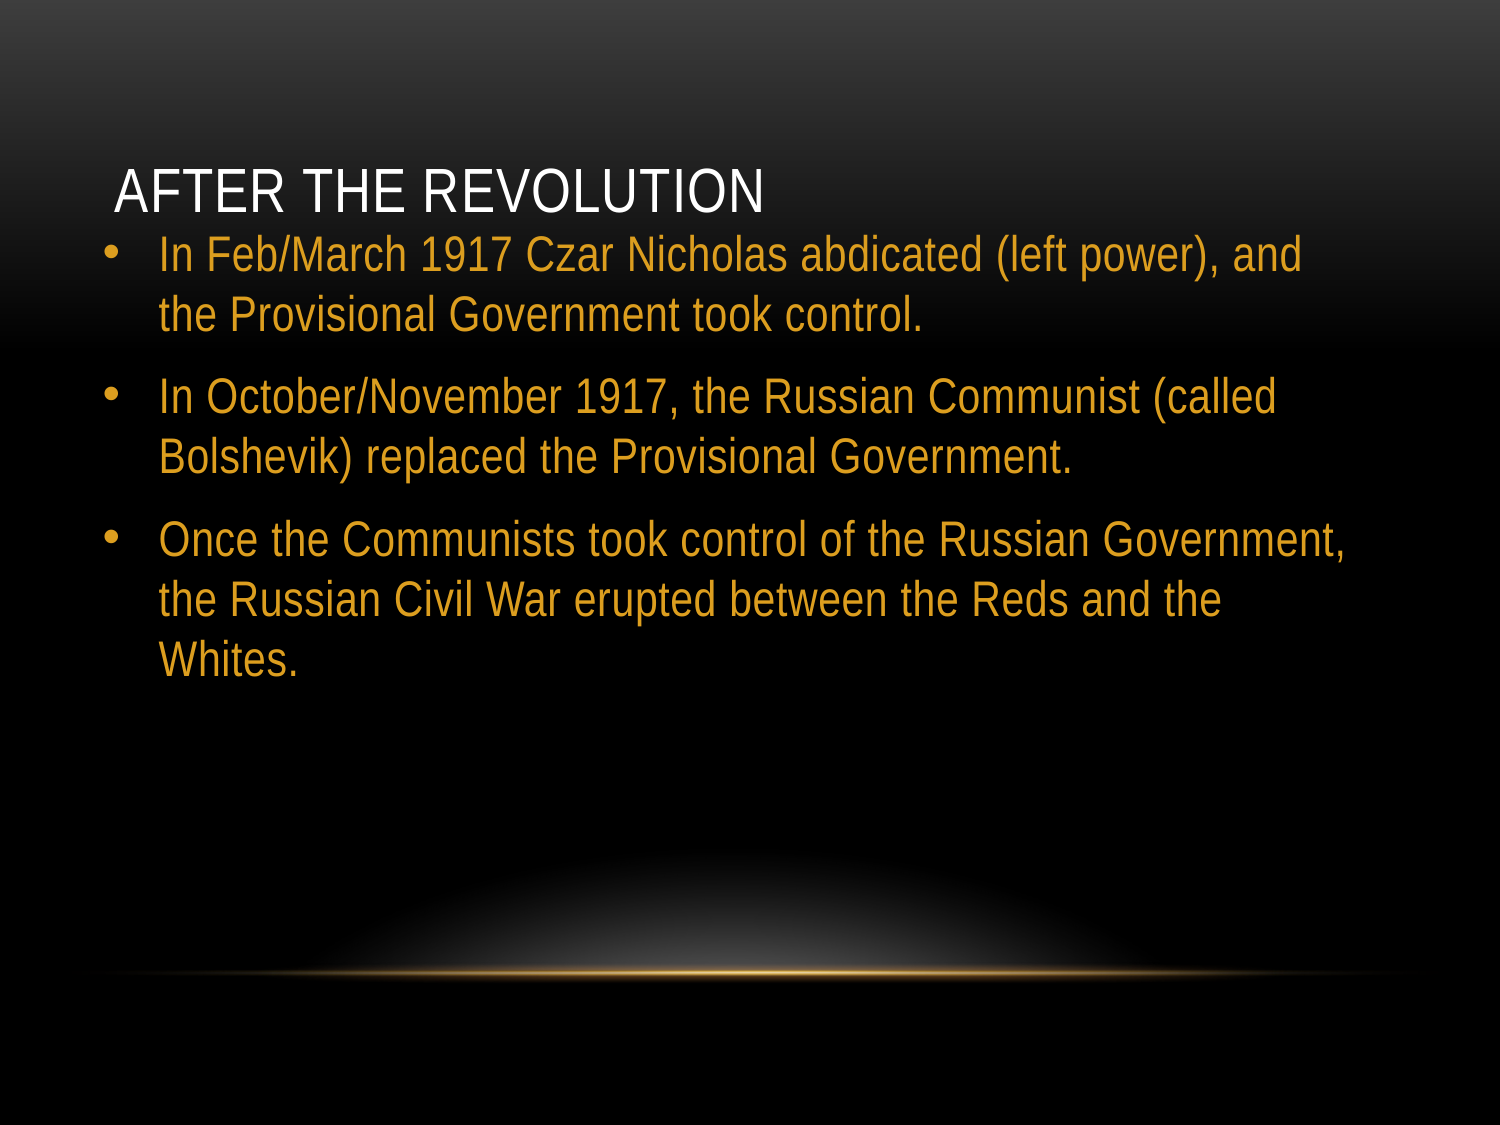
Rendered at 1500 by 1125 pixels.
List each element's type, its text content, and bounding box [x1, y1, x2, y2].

picture [0, 0, 1500, 1125]
title After the revolution [99, 45, 1400, 233]
list In Feb/March 1917 Czar Nicholas abdicated (left power), and the Provisional Government took control. In October/November 1917, the Russian Communist (called Bolshevik) replaced the Provisional Government. Once the Communists took control of the Russian Government, the Russian Civil War erupted between the Reds and the Whites. [87, 213, 1388, 963]
